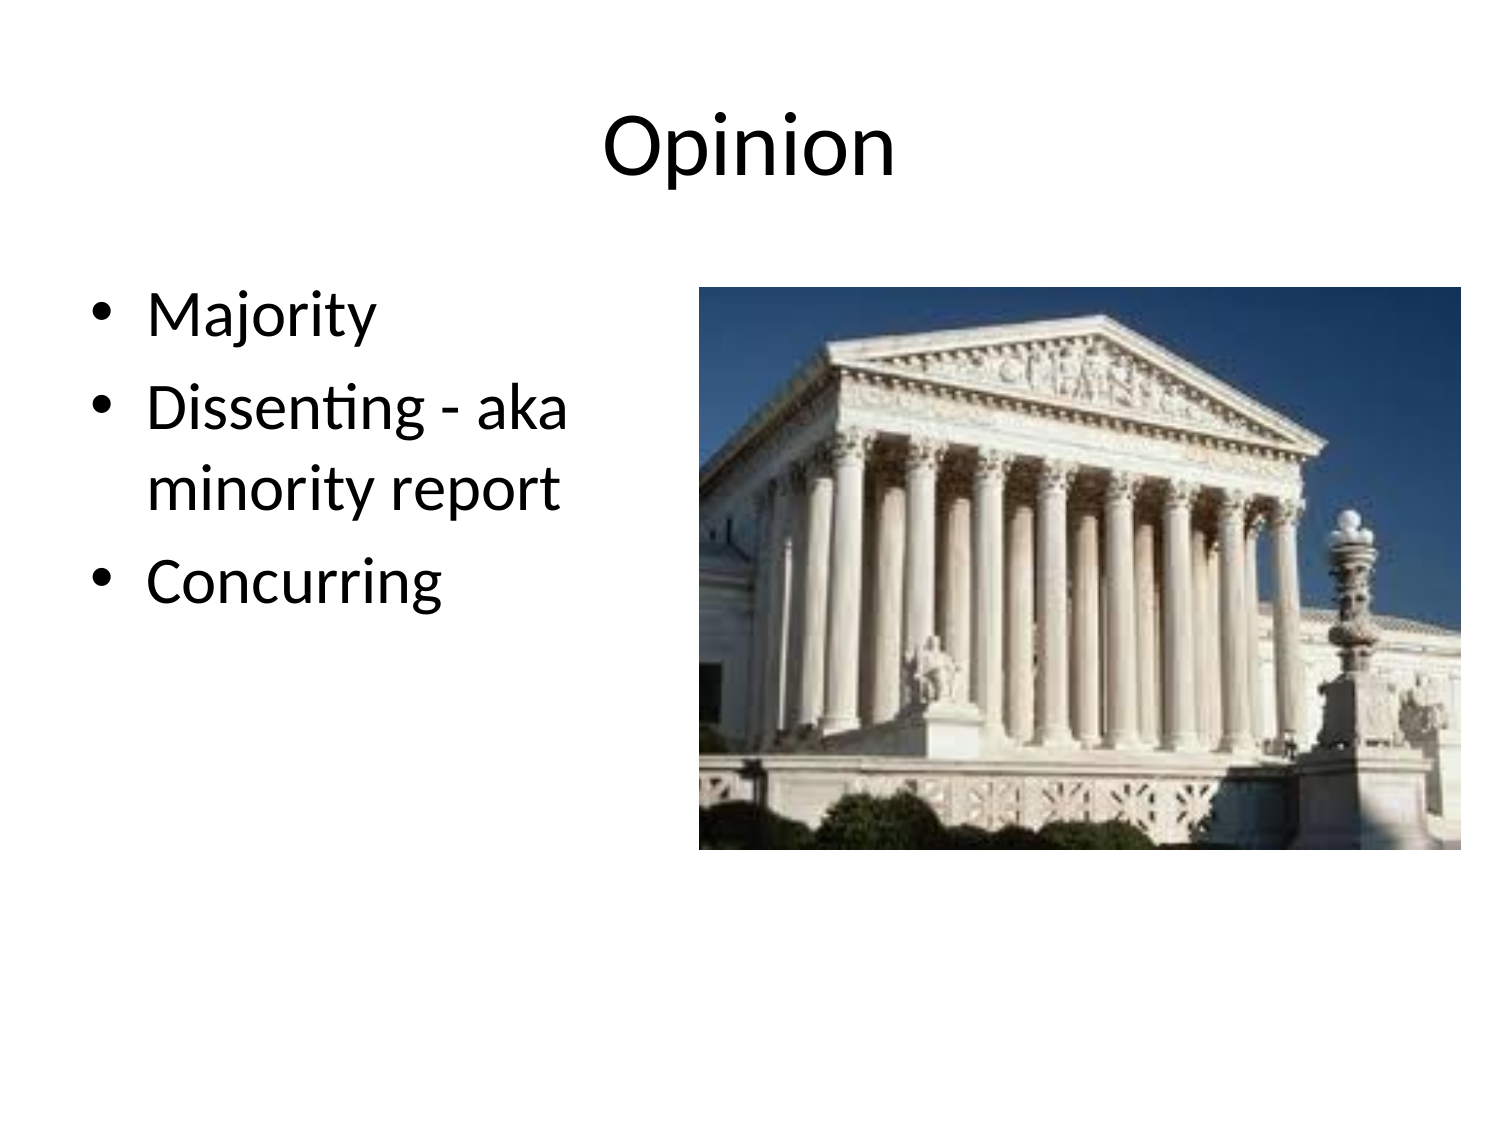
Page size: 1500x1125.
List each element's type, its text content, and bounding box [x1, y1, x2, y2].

picture [699, 287, 1461, 851]
list Majority Dissenting - aka minority report Concurring [75, 262, 638, 1005]
title Opinion [75, 45, 1425, 233]
